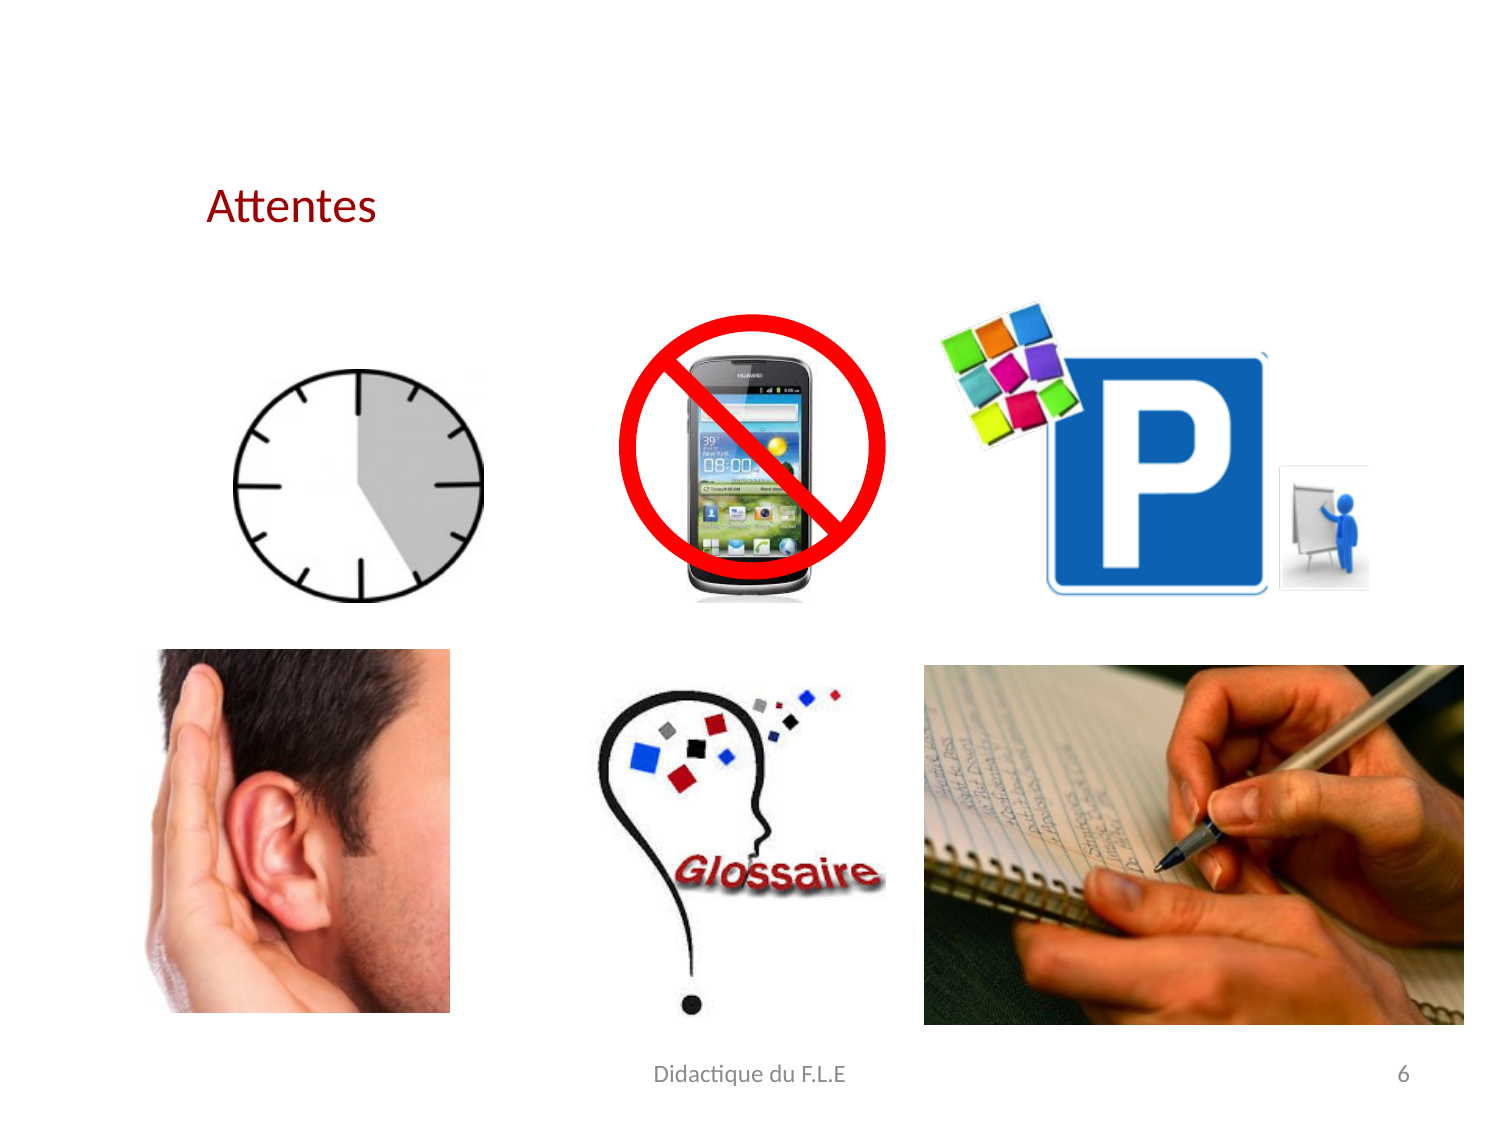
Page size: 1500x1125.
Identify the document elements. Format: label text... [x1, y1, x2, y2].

picture [624, 352, 876, 603]
footer Didactique du F.L.E [512, 1042, 988, 1103]
text_box [661, 314, 844, 350]
picture [924, 665, 1465, 1026]
text_box [879, 405, 886, 489]
picture [938, 299, 1369, 597]
picture [233, 369, 484, 603]
slide_number 6 [1074, 1042, 1425, 1103]
text_box Attentes [191, 165, 1367, 301]
picture [525, 674, 886, 1018]
picture [87, 649, 451, 1013]
